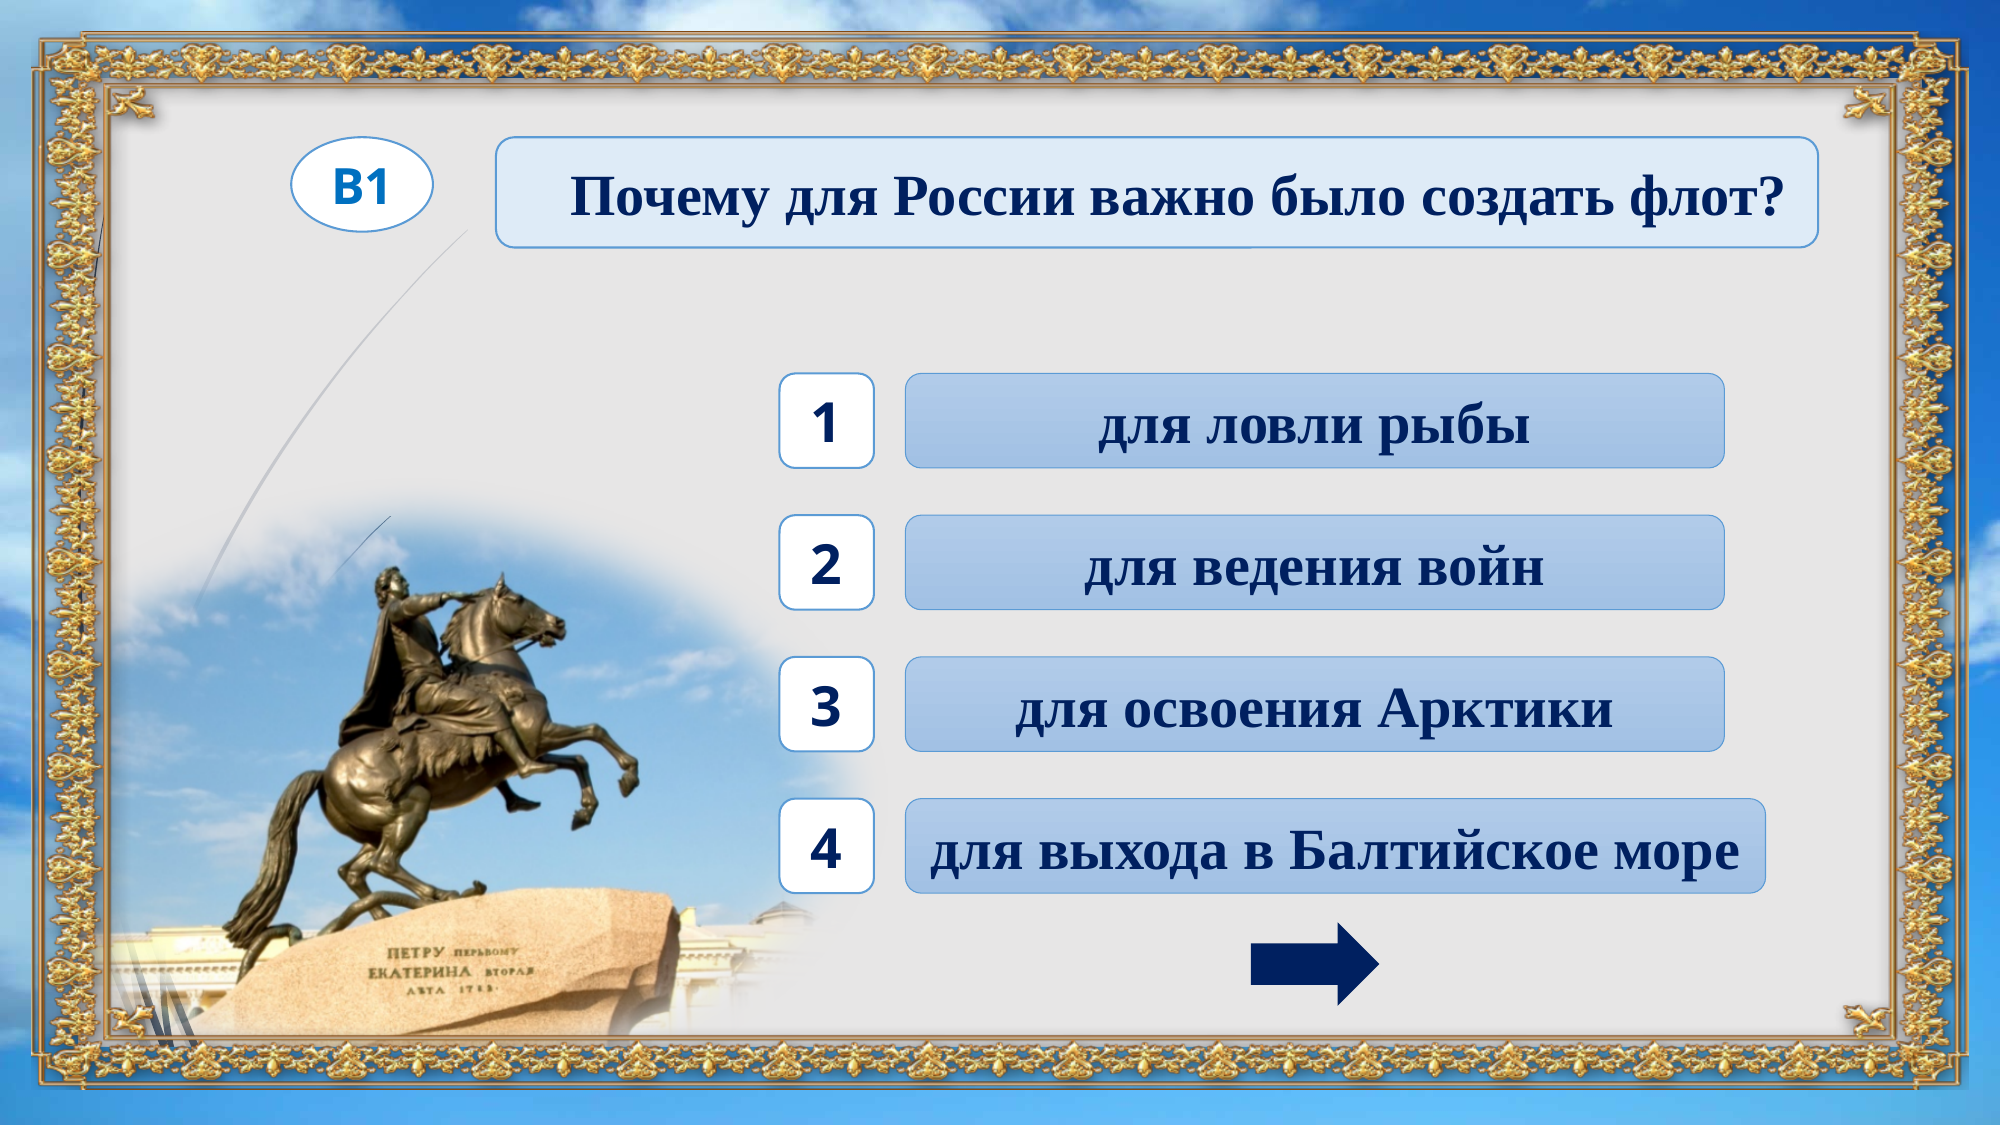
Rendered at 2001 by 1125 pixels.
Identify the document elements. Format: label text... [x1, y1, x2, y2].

text_box для ведения войн [904, 514, 1725, 611]
text_box 1 [778, 372, 875, 469]
text_box для ловли рыбы [904, 372, 1725, 469]
text_box 2 [778, 514, 875, 611]
text_box В1 [290, 136, 434, 233]
text_box для освоения Арктики [904, 656, 1725, 752]
text_box [1250, 922, 1380, 1006]
text_box 4 [778, 797, 875, 895]
picture [0, 0, 2000, 1125]
text_box Почему для России важно было создать флот? [494, 136, 1820, 249]
text_box 3 [778, 655, 875, 753]
text_box для выхода в Балтийское море [904, 798, 1767, 894]
